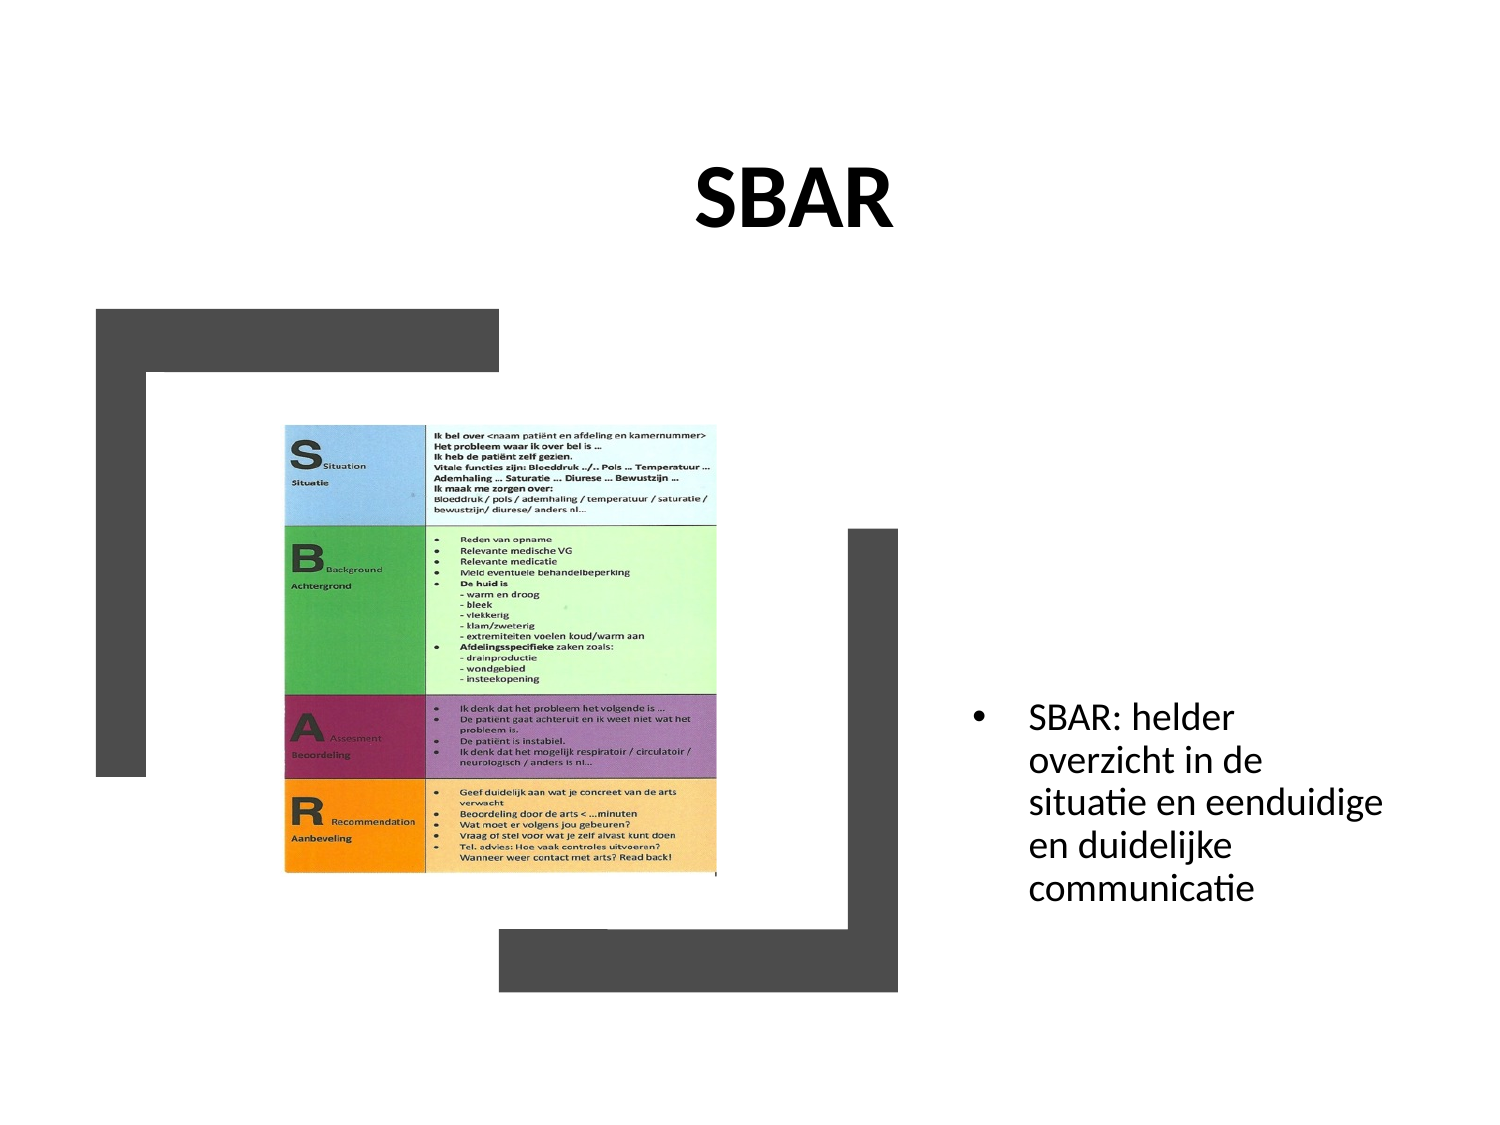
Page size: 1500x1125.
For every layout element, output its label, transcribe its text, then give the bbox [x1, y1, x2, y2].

text_box [95, 308, 499, 777]
picture [279, 424, 717, 877]
list SBAR: helder overzicht in de situatie en eenduidige en duidelijke communicatie [957, 373, 1404, 930]
title SBAR [186, 84, 1404, 254]
text_box [498, 528, 898, 993]
